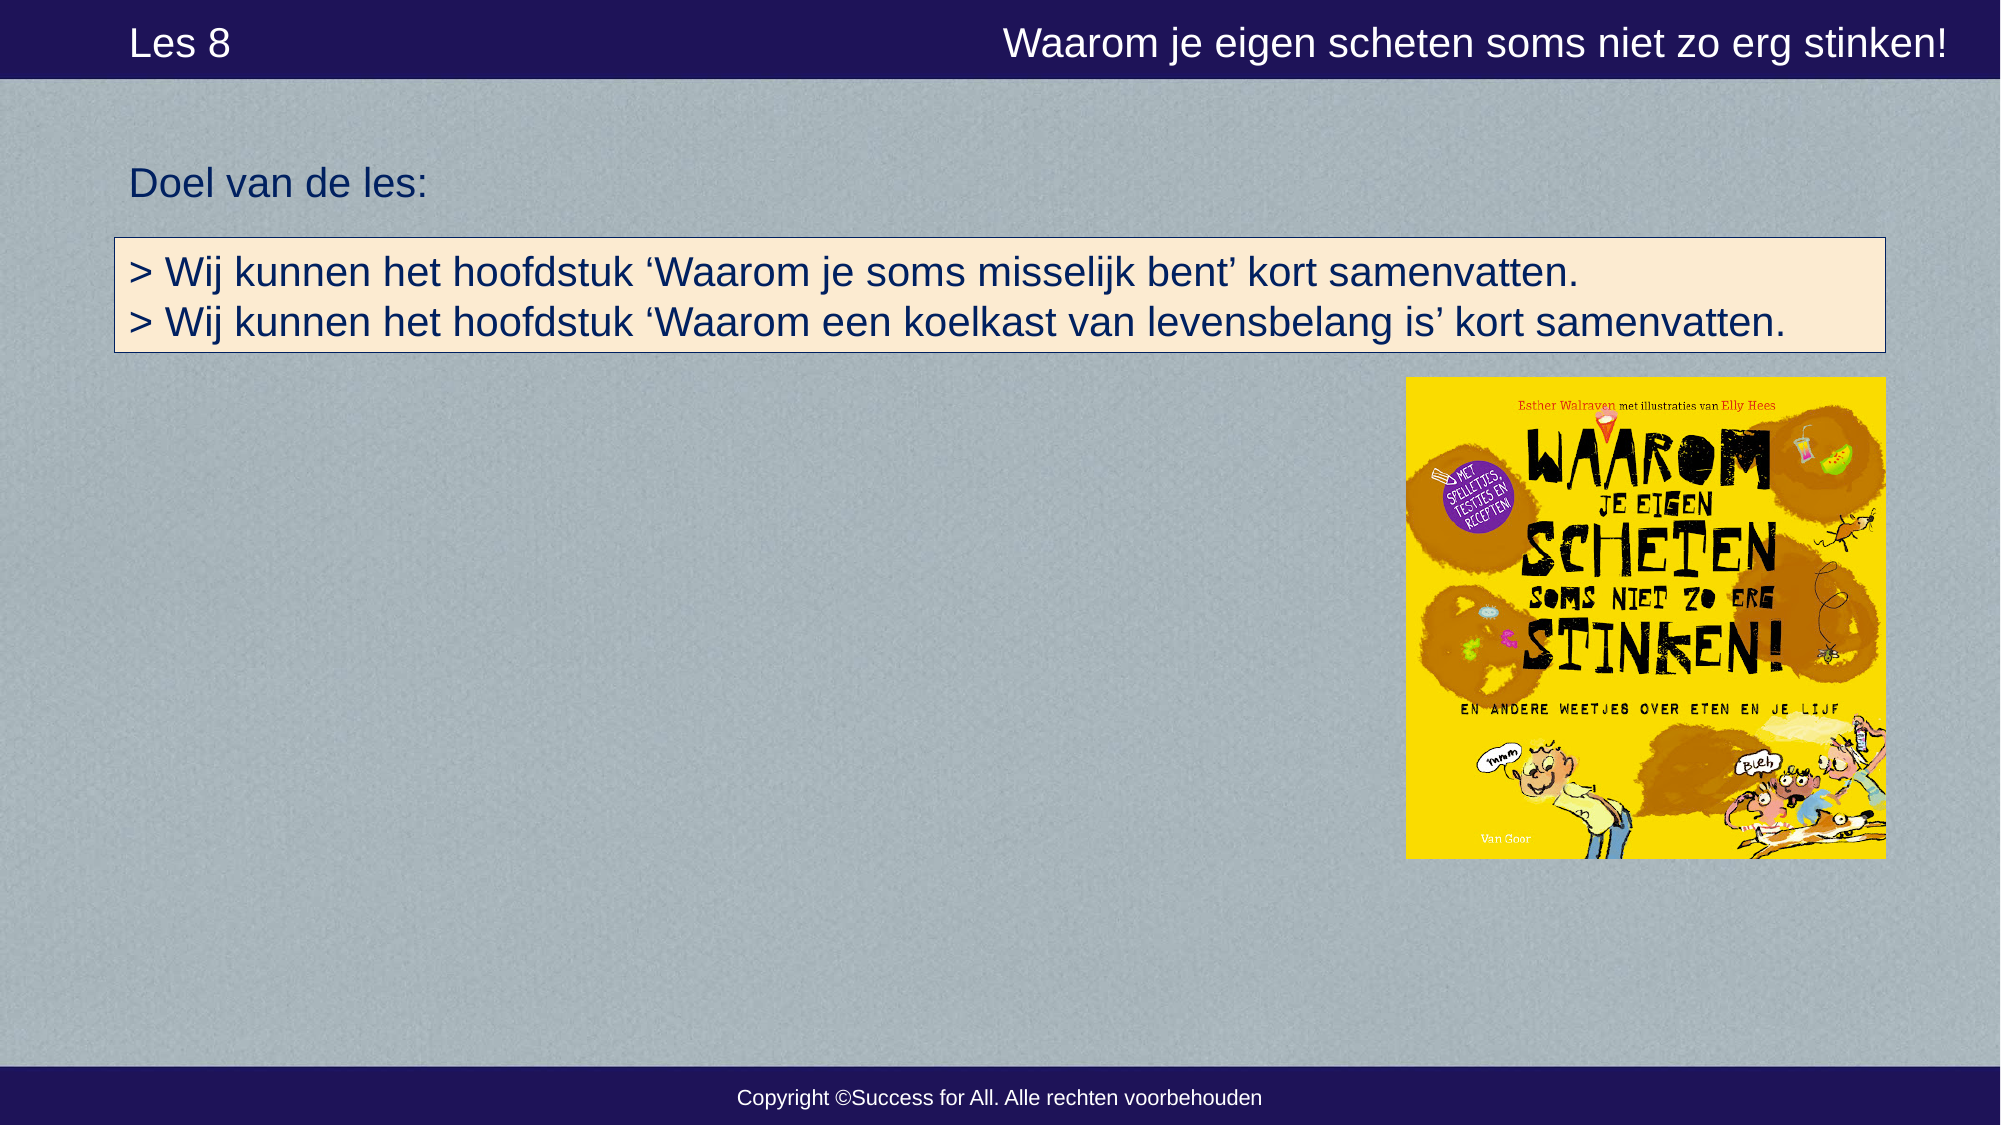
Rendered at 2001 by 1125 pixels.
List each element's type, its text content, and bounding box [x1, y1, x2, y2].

text_box Copyright ©Success for All. Alle rechten voorbehouden [0, 1076, 2000, 1125]
text_box > Wij kunnen het hoofdstuk ‘Waarom je soms misselijk bent’ kort samenvatten. > Wij kunnen het hoofdstuk ‘Waarom een koelkast van levensbelang is’ kort samenvatten. [114, 237, 1886, 353]
text_box Les 8 [114, 8, 354, 73]
text_box Waarom je eigen scheten soms niet zo erg stinken! [786, 8, 1963, 73]
picture [0, 0, 2001, 1125]
text_box Doel van de les: [113, 148, 1635, 214]
